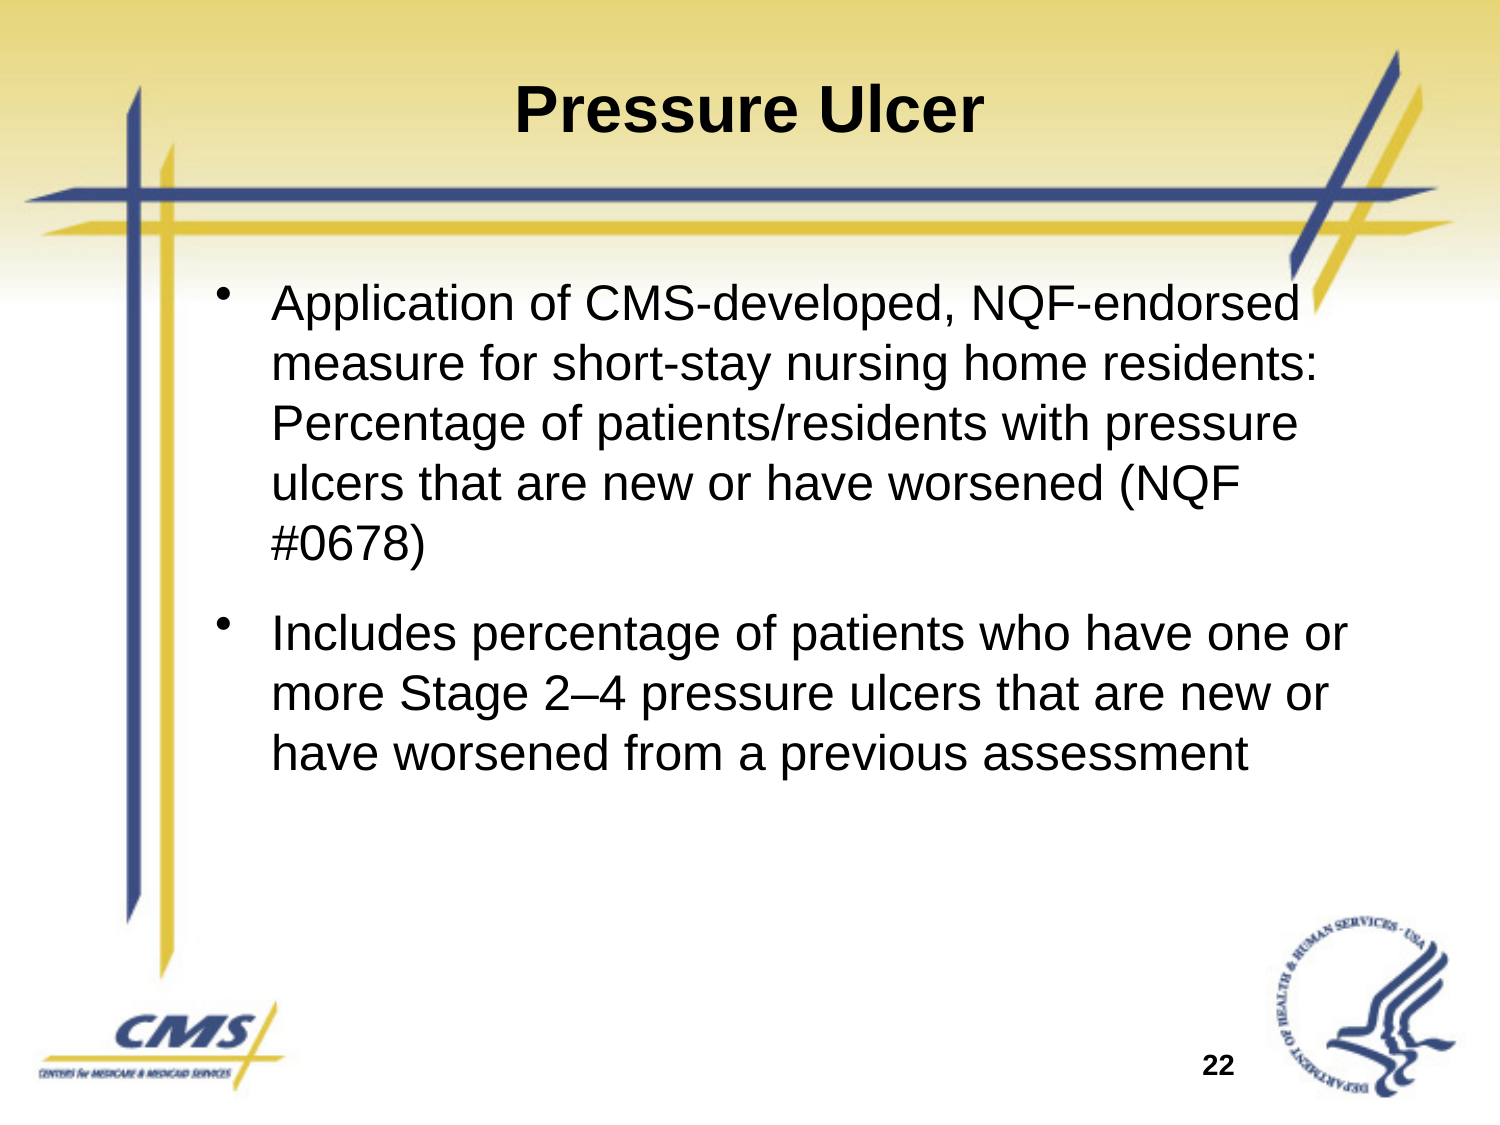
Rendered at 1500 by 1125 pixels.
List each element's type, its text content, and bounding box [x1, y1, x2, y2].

picture [0, 0, 1500, 1125]
title Pressure Ulcer [112, 12, 1388, 201]
list Application of CMS-developed, NQF-endorsed measure for short-stay nursing home residents: Percentage of patients/residents with pressure ulcers that are new or have worsened (NQF #0678) Includes percentage of patients who have one or more Stage 2–4 pressure ulcers that are new or have worsened from a previous assessment [199, 262, 1376, 988]
